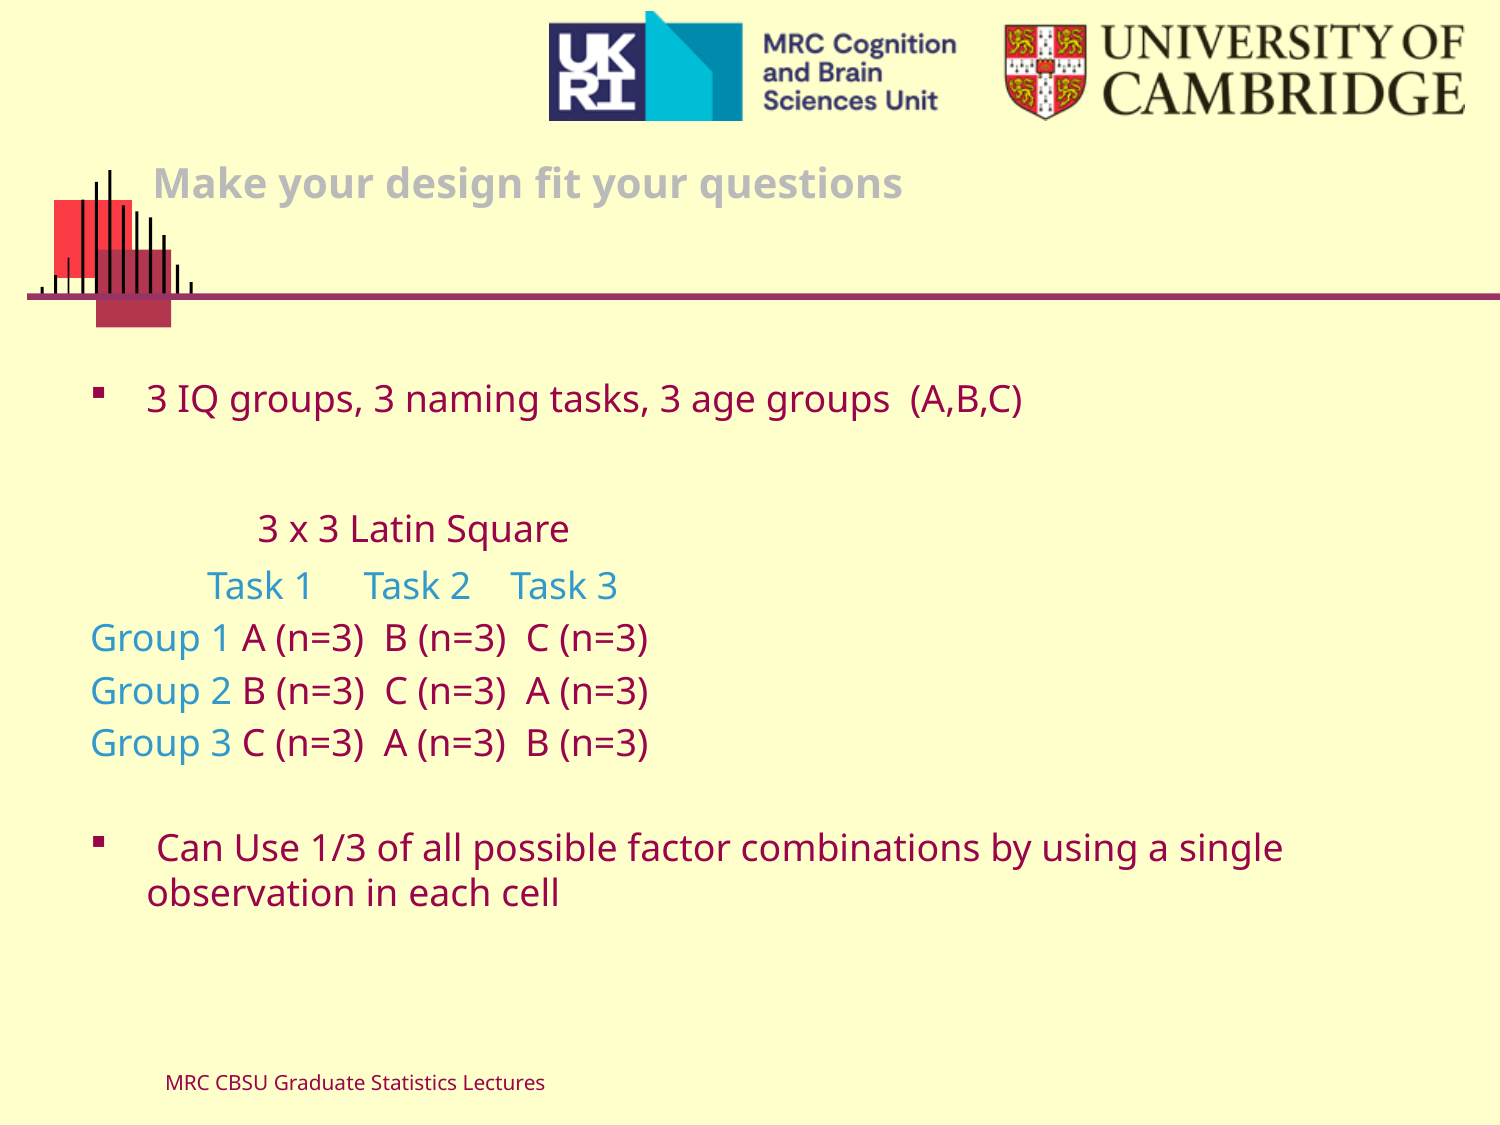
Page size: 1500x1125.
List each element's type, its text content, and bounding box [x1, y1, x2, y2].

picture [549, 11, 1465, 121]
title Make your design fit your questions [137, 137, 988, 233]
list 3 IQ groups, 3 naming tasks, 3 age groups (A,B,C) 3 x 3 Latin Square Task 1 Task 2 Task 3 Group 1 A (n=3) B (n=3) C (n=3) Group 2 B (n=3) C (n=3) A (n=3) Group 3 C (n=3) A (n=3) B (n=3) Can Use 1/3 of all possible factor combinations by using a single observation in each cell [75, 262, 1425, 1038]
footer MRC CBSU Graduate Statistics Lectures [149, 1062, 988, 1101]
